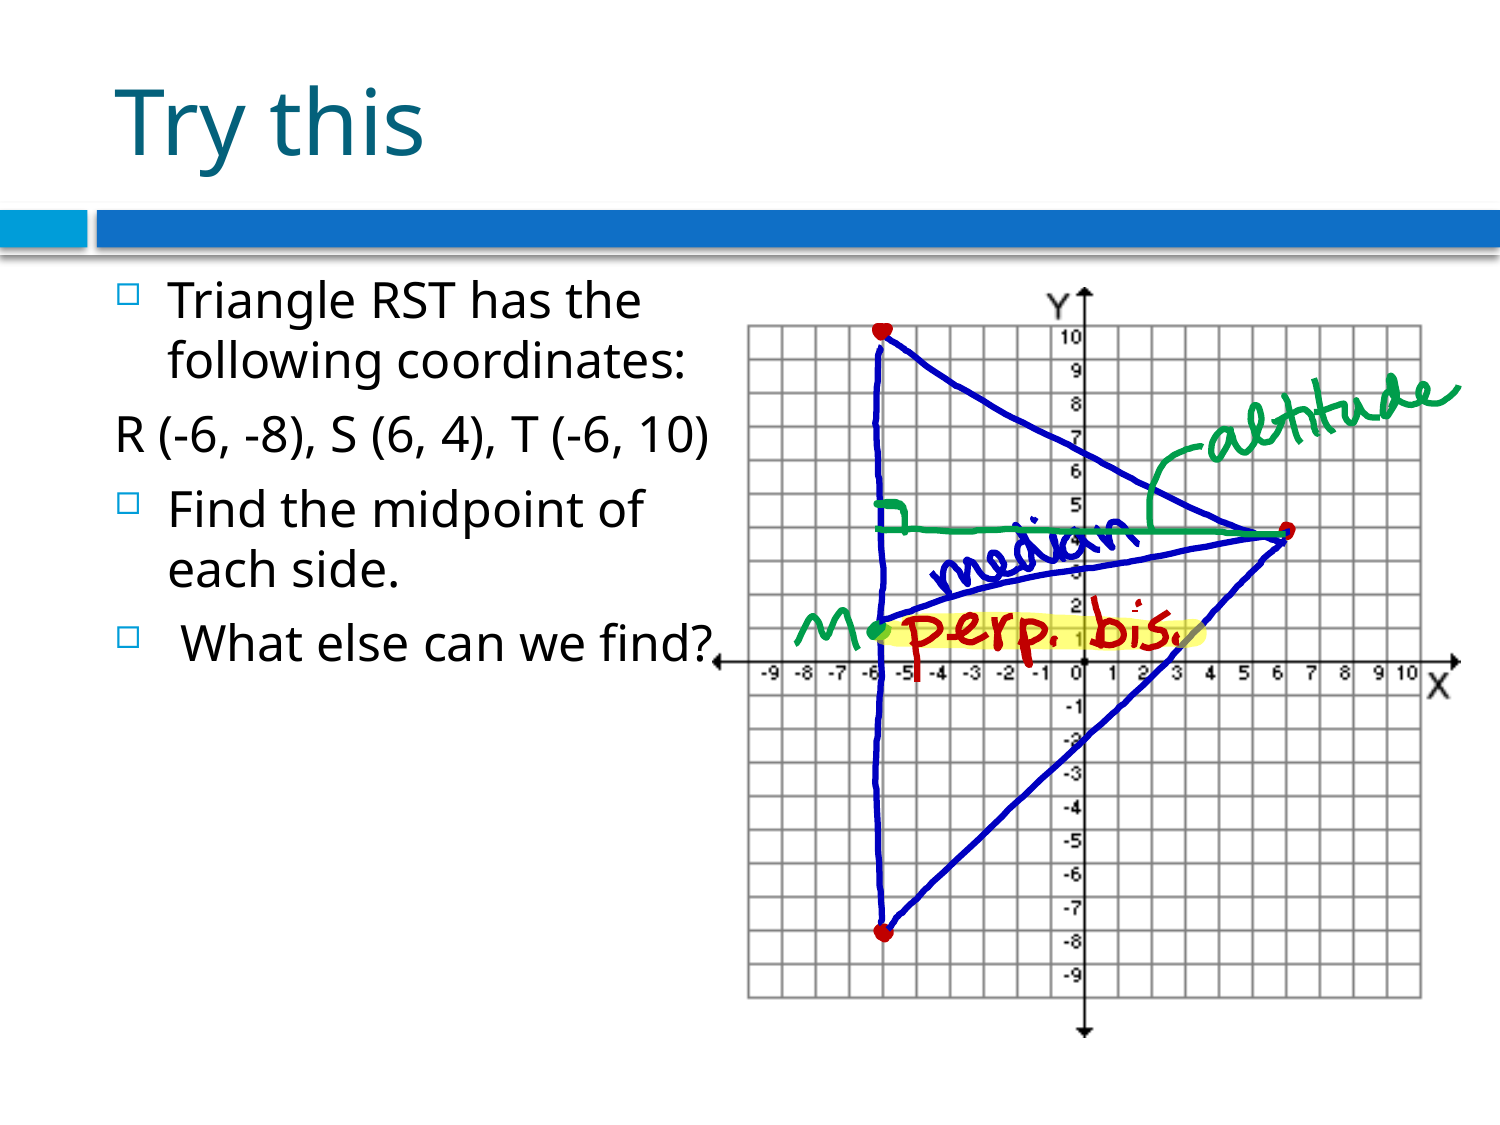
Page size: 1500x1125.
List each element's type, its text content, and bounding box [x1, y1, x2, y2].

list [712, 287, 1461, 1038]
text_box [904, 595, 1180, 683]
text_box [874, 337, 1287, 930]
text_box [794, 609, 891, 650]
list Triangle RST has the following coordinates: R (-6, -8), S (6, 4), T (-6, 10) Find the midpoint of each side. What else can we find? [99, 260, 738, 1011]
title Try this [99, 37, 1438, 200]
